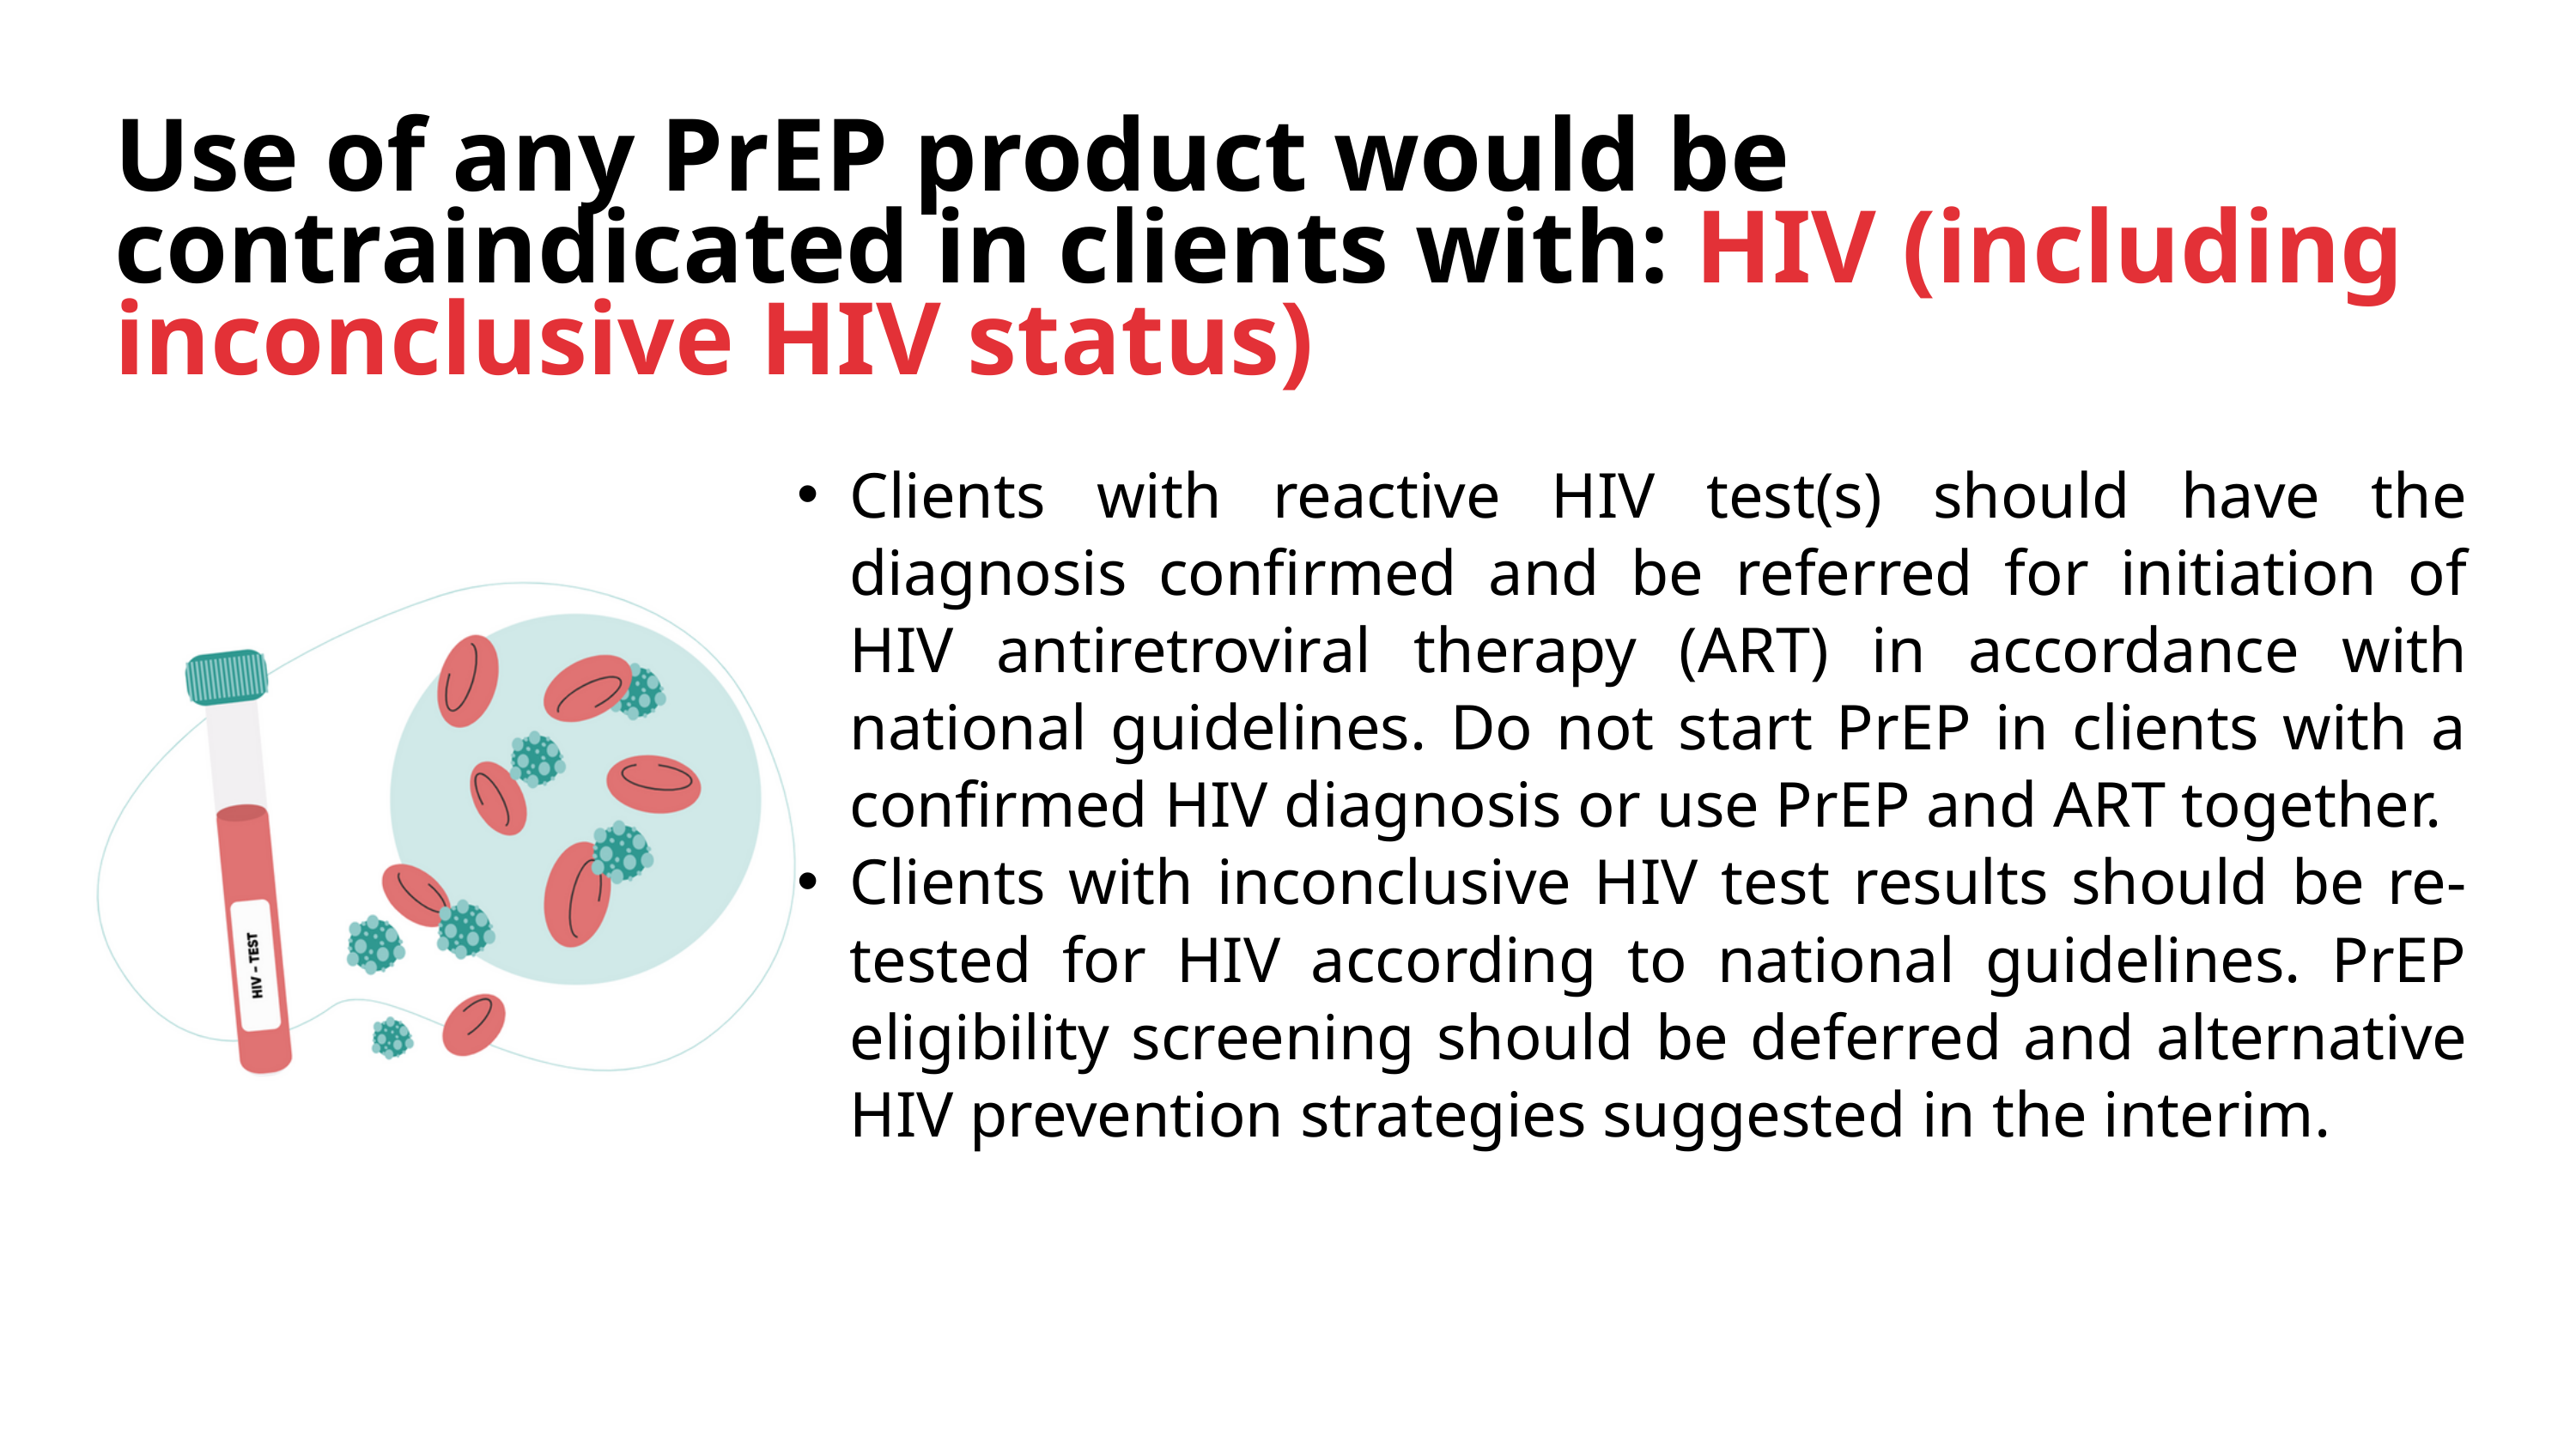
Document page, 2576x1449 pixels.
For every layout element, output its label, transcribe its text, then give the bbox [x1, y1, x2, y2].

text_box Use of any PrEP product would be contraindicated in clients with: HIV (including inconclusive HIV status) [114, 118, 2432, 396]
text_box Clients with reactive HIV test(s) should have the diagnosis confirmed and be referred for initiation of HIV antiretroviral therapy (ART) in accordance with national guidelines. Do not start PrEP in clients with a confirmed HIV diagnosis or use PrEP and ART together. Clients with inconclusive HIV test results should be re-tested for HIV according to national guidelines. PrEP eligibility screening should be deferred and alternative HIV prevention strategies suggested in the interim. [744, 452, 2467, 1227]
text_box [55, 573, 744, 1105]
